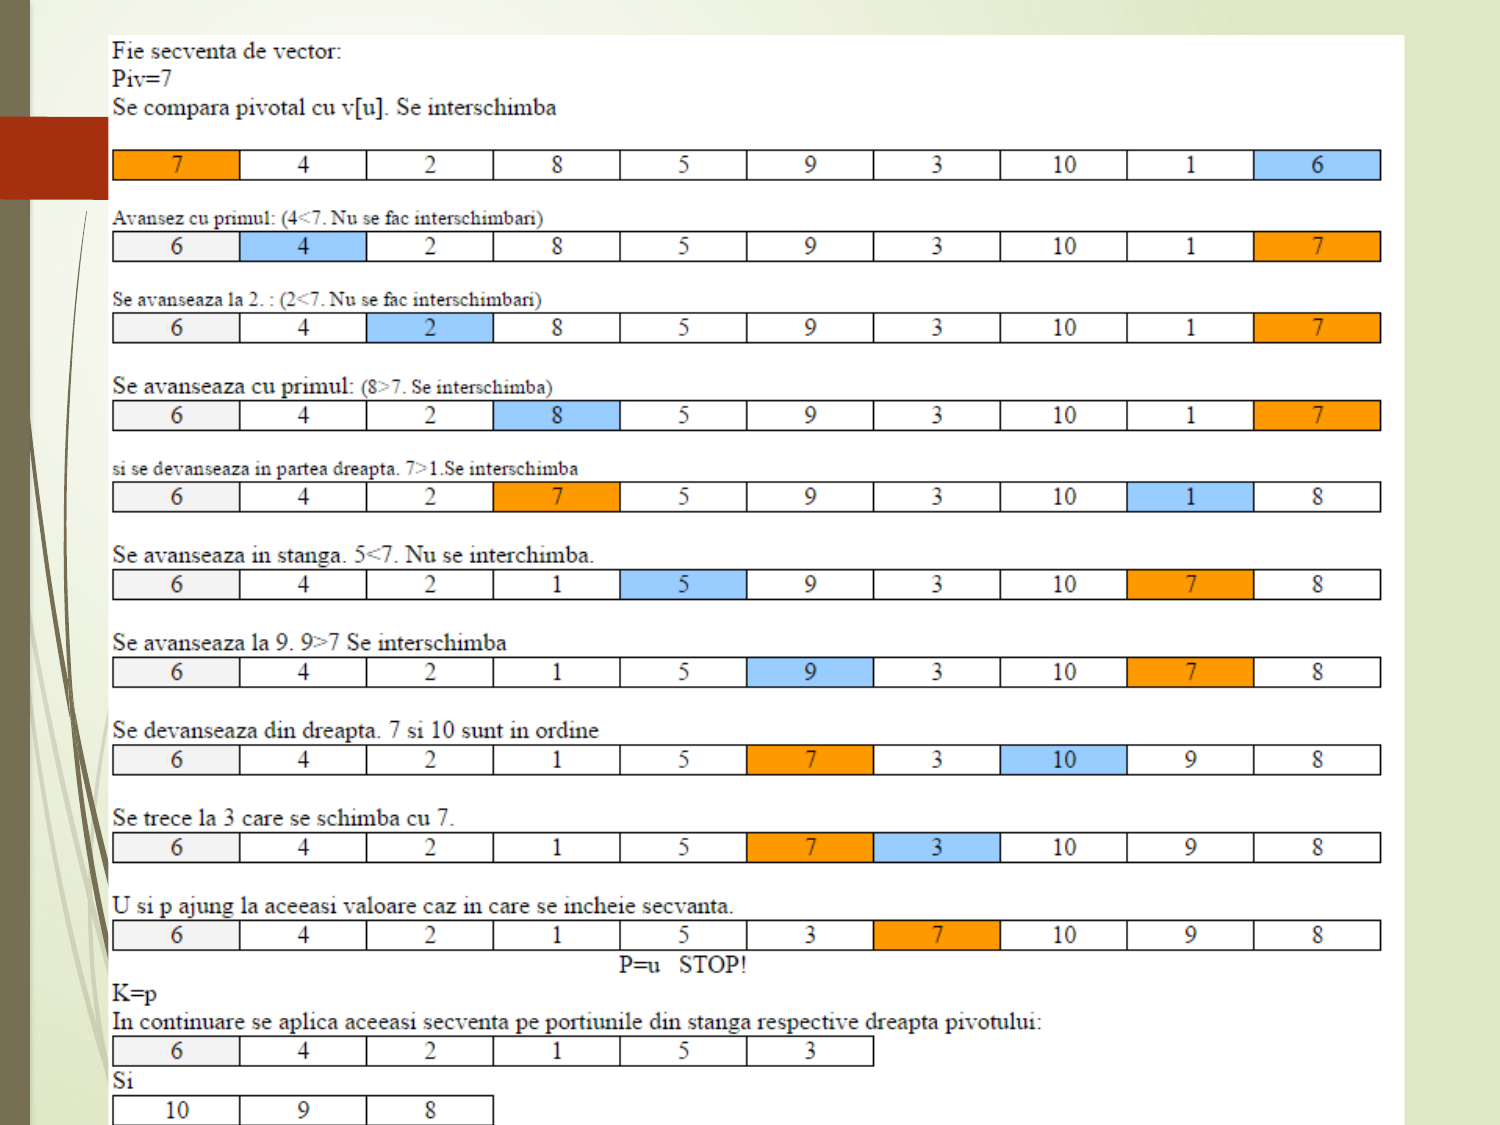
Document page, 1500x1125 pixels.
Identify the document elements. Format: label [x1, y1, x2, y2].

picture [108, 35, 1405, 1125]
